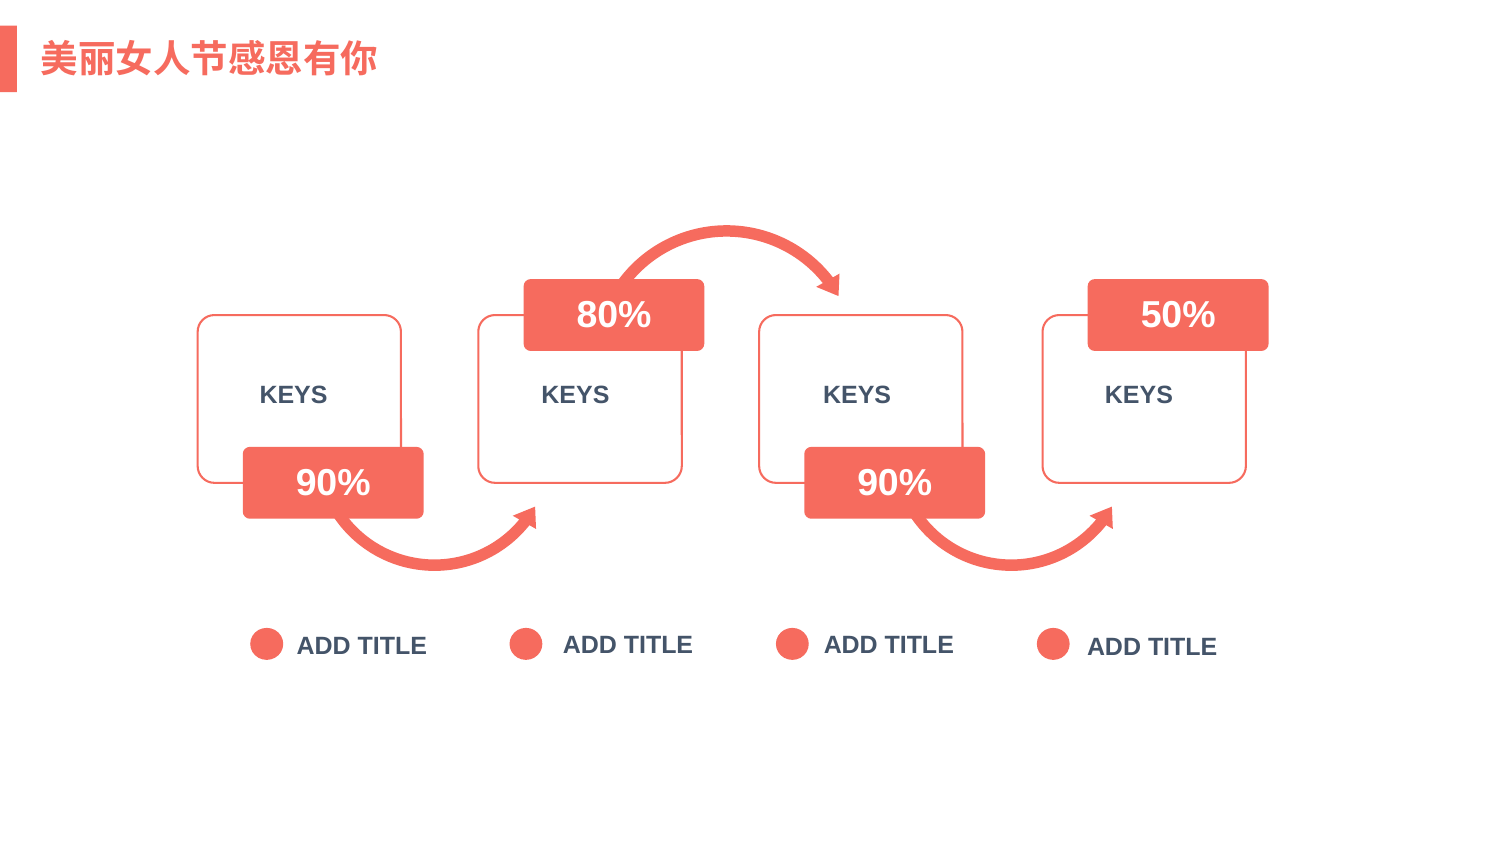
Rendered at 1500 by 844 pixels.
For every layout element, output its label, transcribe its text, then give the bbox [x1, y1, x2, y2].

text_box ADD TITLE [823, 628, 983, 659]
text_box [478, 315, 682, 483]
text_box 80% [523, 279, 705, 351]
text_box [334, 506, 537, 571]
text_box 美丽女人节感恩有你 [29, 29, 459, 86]
text_box [1036, 627, 1070, 660]
text_box [911, 506, 1113, 571]
text_box ADD TITLE [296, 629, 456, 660]
text_box 90% [804, 446, 986, 519]
text_box [197, 315, 401, 483]
text_box [509, 627, 543, 660]
text_box [618, 225, 840, 297]
text_box KEYS [1105, 378, 1174, 409]
text_box KEYS [823, 378, 892, 409]
text_box [0, 24, 19, 94]
text_box ADD TITLE [562, 628, 722, 659]
text_box ADD TITLE [1087, 630, 1246, 661]
text_box [775, 627, 809, 660]
text_box 50% [1087, 279, 1269, 351]
text_box 90% [242, 446, 424, 519]
text_box [250, 627, 284, 660]
text_box [1042, 315, 1246, 483]
text_box KEYS [259, 378, 328, 409]
text_box KEYS [541, 378, 610, 409]
text_box [759, 315, 963, 483]
